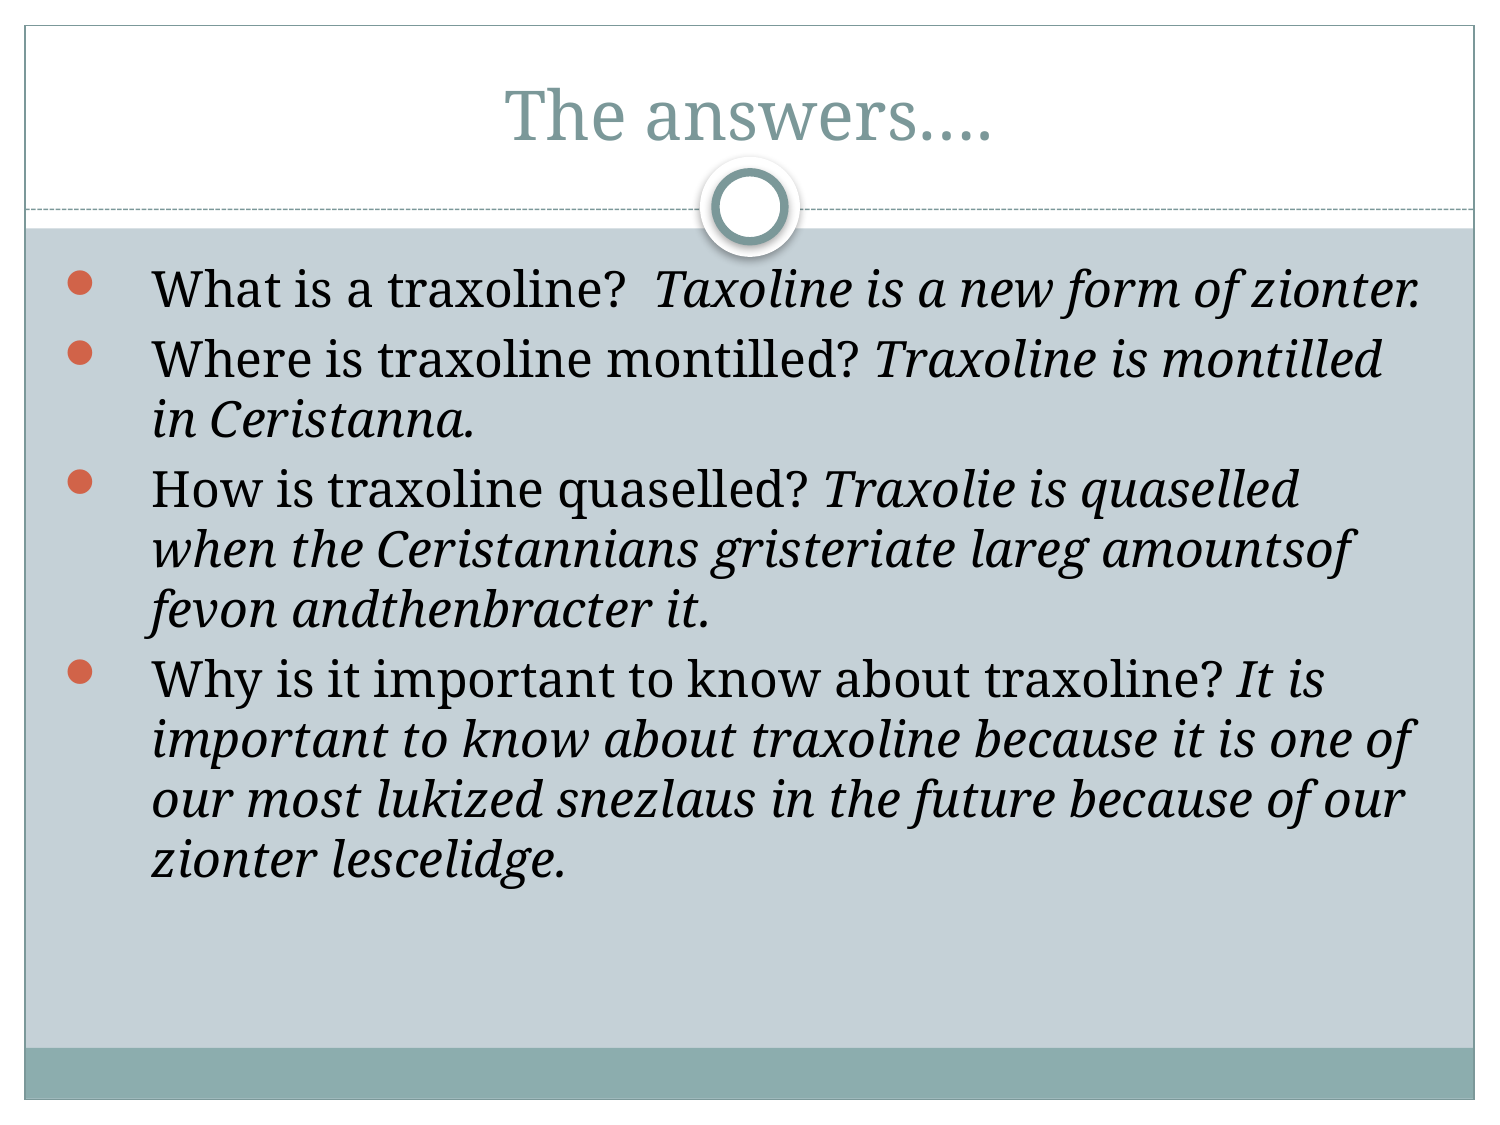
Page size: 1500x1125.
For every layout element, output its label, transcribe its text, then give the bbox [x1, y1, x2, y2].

list What is a traxoline? Taxoline is a new form of zionter. Where is traxoline montilled? Traxoline is montilled in Ceristanna. How is traxoline quaselled? Traxolie is quaselled when the Ceristannians gristeriate lareg amountsof fevon andthenbracter it. Why is it important to know about traxoline? It is important to know about traxoline because it is one of our most lukized snezlaus in the future because of our zionter lescelidge. [49, 250, 1445, 1001]
title The answers…. [49, 37, 1450, 162]
